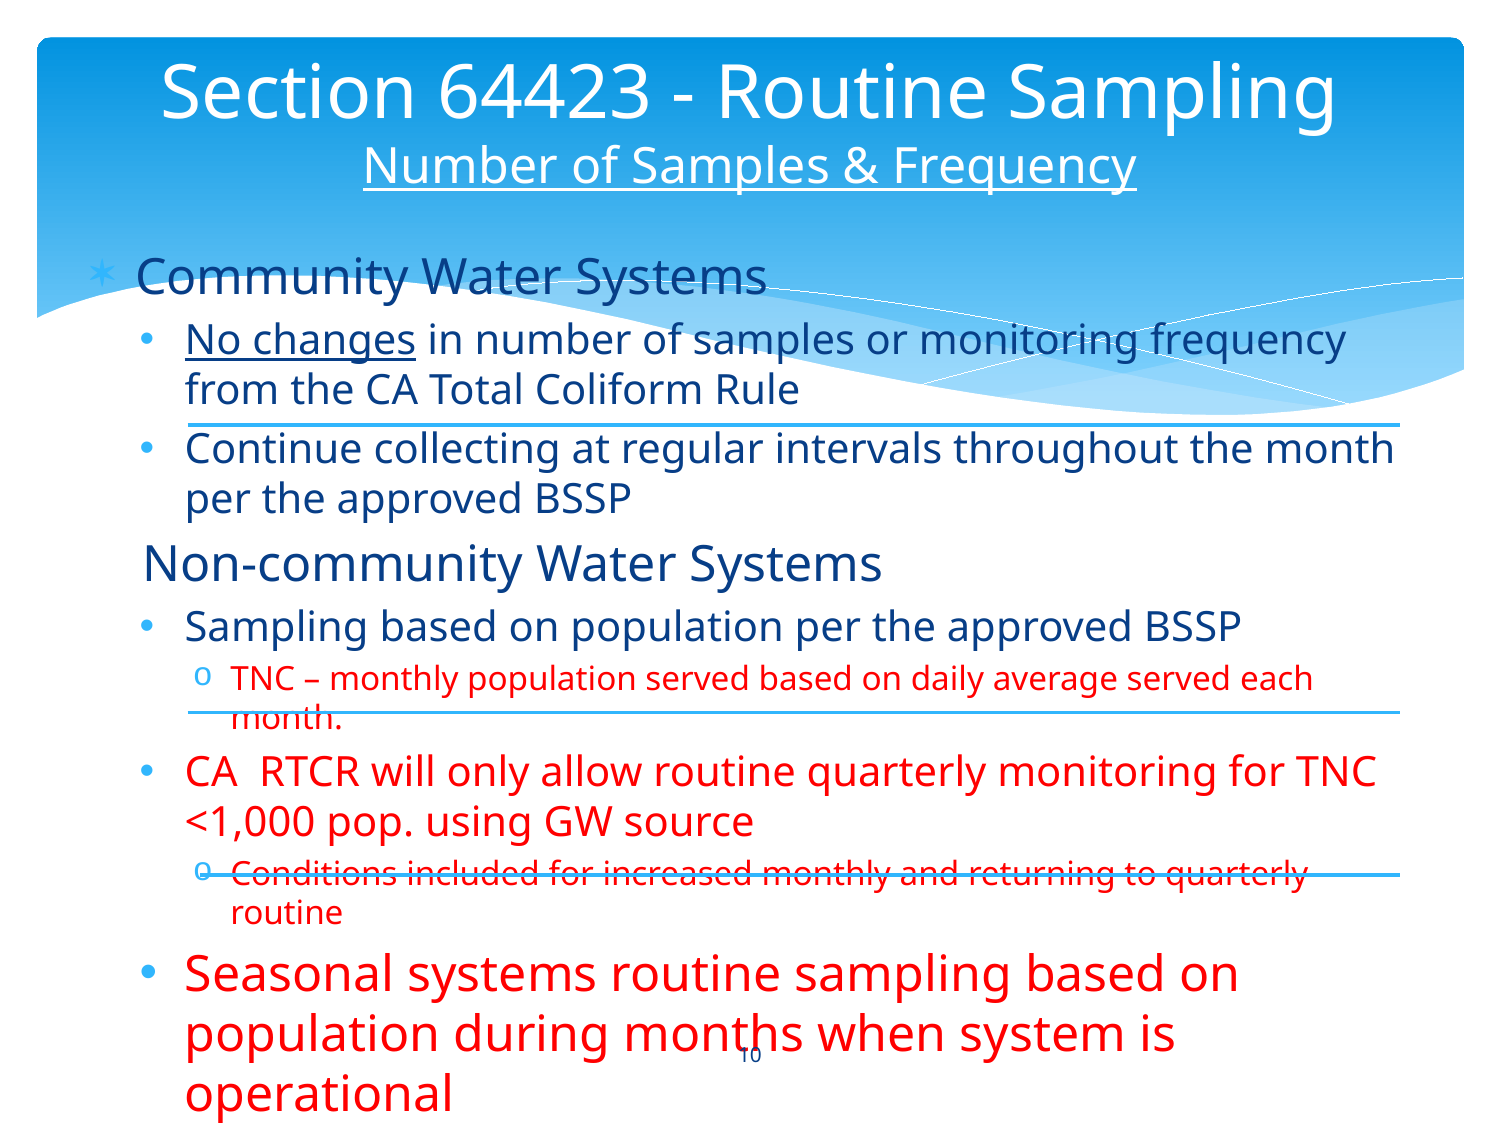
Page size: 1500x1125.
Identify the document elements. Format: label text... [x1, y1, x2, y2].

title Section 64423 - Routine Sampling Number of Samples & Frequency [75, 24, 1425, 213]
list Community Water Systems No changes in number of samples or monitoring frequency from the CA Total Coliform Rule Continue collecting at regular intervals throughout the month per the approved BSSP Non-community Water Systems Sampling based on population per the approved BSSP TNC – monthly population served based on daily average served each month. CA RTCR will only allow routine quarterly monitoring for TNC <1,000 pop. using GW source Conditions included for increased monthly and returning to quarterly routine Seasonal systems routine sampling based on population during months when system is operational [75, 237, 1425, 1063]
slide_number 10 [654, 1025, 846, 1086]
